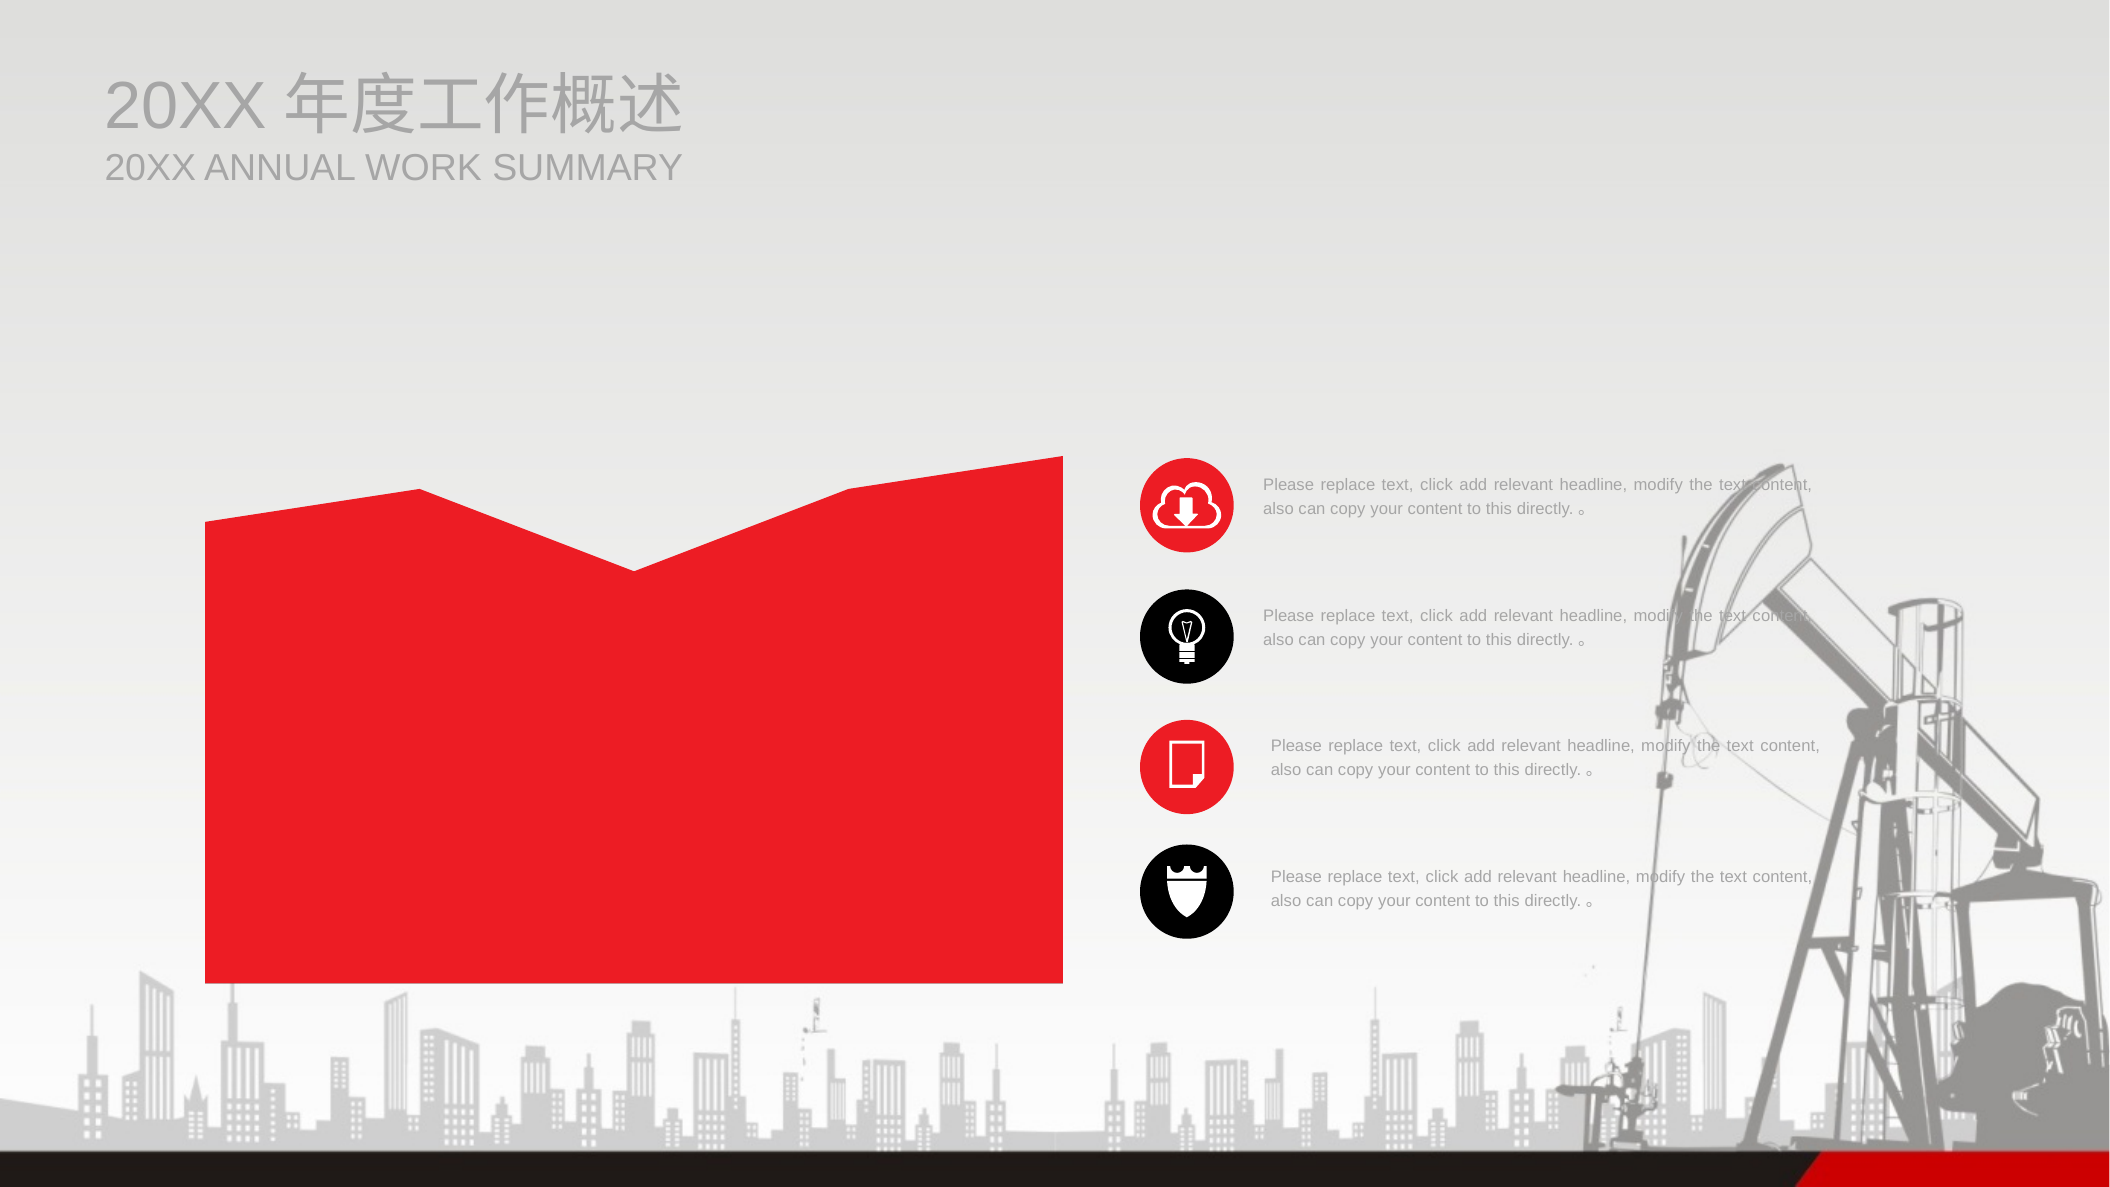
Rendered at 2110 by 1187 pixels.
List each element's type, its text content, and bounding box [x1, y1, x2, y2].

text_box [1167, 865, 1207, 918]
text_box Please replace text, click add relevant headline, modify the text content, also can copy your content to this directly.。 [1262, 727, 1829, 783]
text_box Please replace text, click add relevant headline, modify the text content, also can copy your content to this directly.。 [1255, 596, 1822, 653]
text_box [1138, 457, 1235, 554]
text_box Please replace text, click add relevant headline, modify the text content, also can copy your content to this directly.。 [1262, 857, 1822, 914]
text_box Please replace text, click add relevant headline, modify the text content, also can copy your content to this directly.。 [1255, 466, 1822, 522]
text_box [1152, 482, 1222, 529]
text_box [1138, 718, 1235, 816]
text_box [1138, 843, 1235, 940]
picture [0, 0, 2110, 1187]
text_box 20XX ANNUAL WORK SUMMARY [104, 142, 692, 188]
chart [187, 394, 1081, 996]
text_box [1138, 588, 1235, 685]
text_box 20XX年度工作概述 [104, 61, 692, 142]
text_box [1169, 740, 1205, 788]
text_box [1168, 609, 1206, 664]
